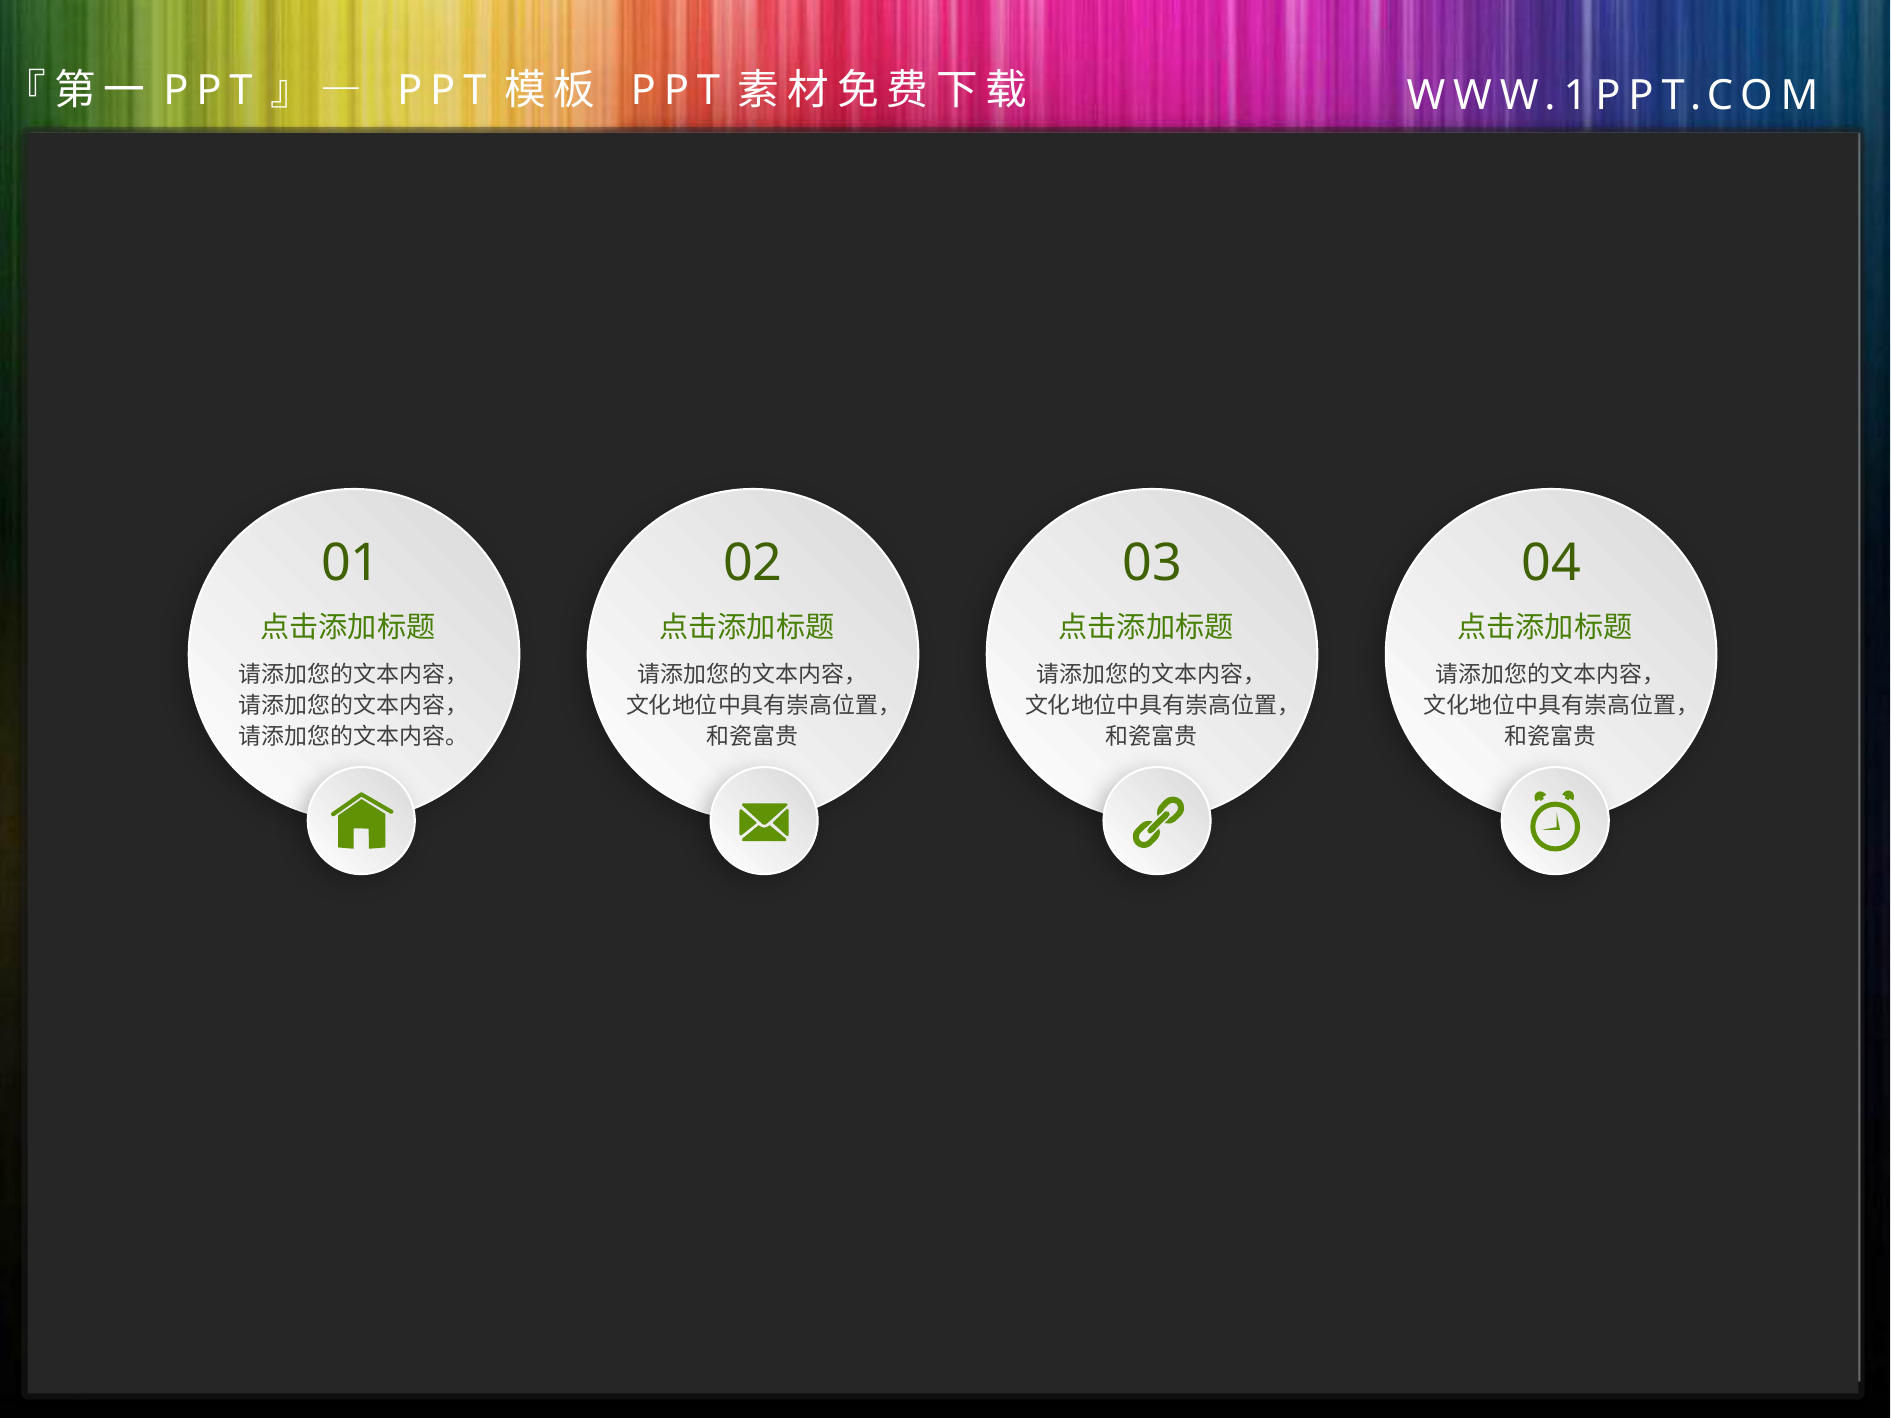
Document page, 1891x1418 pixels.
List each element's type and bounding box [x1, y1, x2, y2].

text_box [587, 488, 919, 820]
text_box [986, 488, 1318, 820]
text_box [710, 766, 818, 875]
text_box [307, 766, 416, 875]
text_box [1103, 766, 1211, 875]
text_box [1501, 766, 1609, 875]
text_box [1385, 488, 1717, 820]
text_box [188, 488, 520, 820]
picture [0, 0, 1891, 1418]
